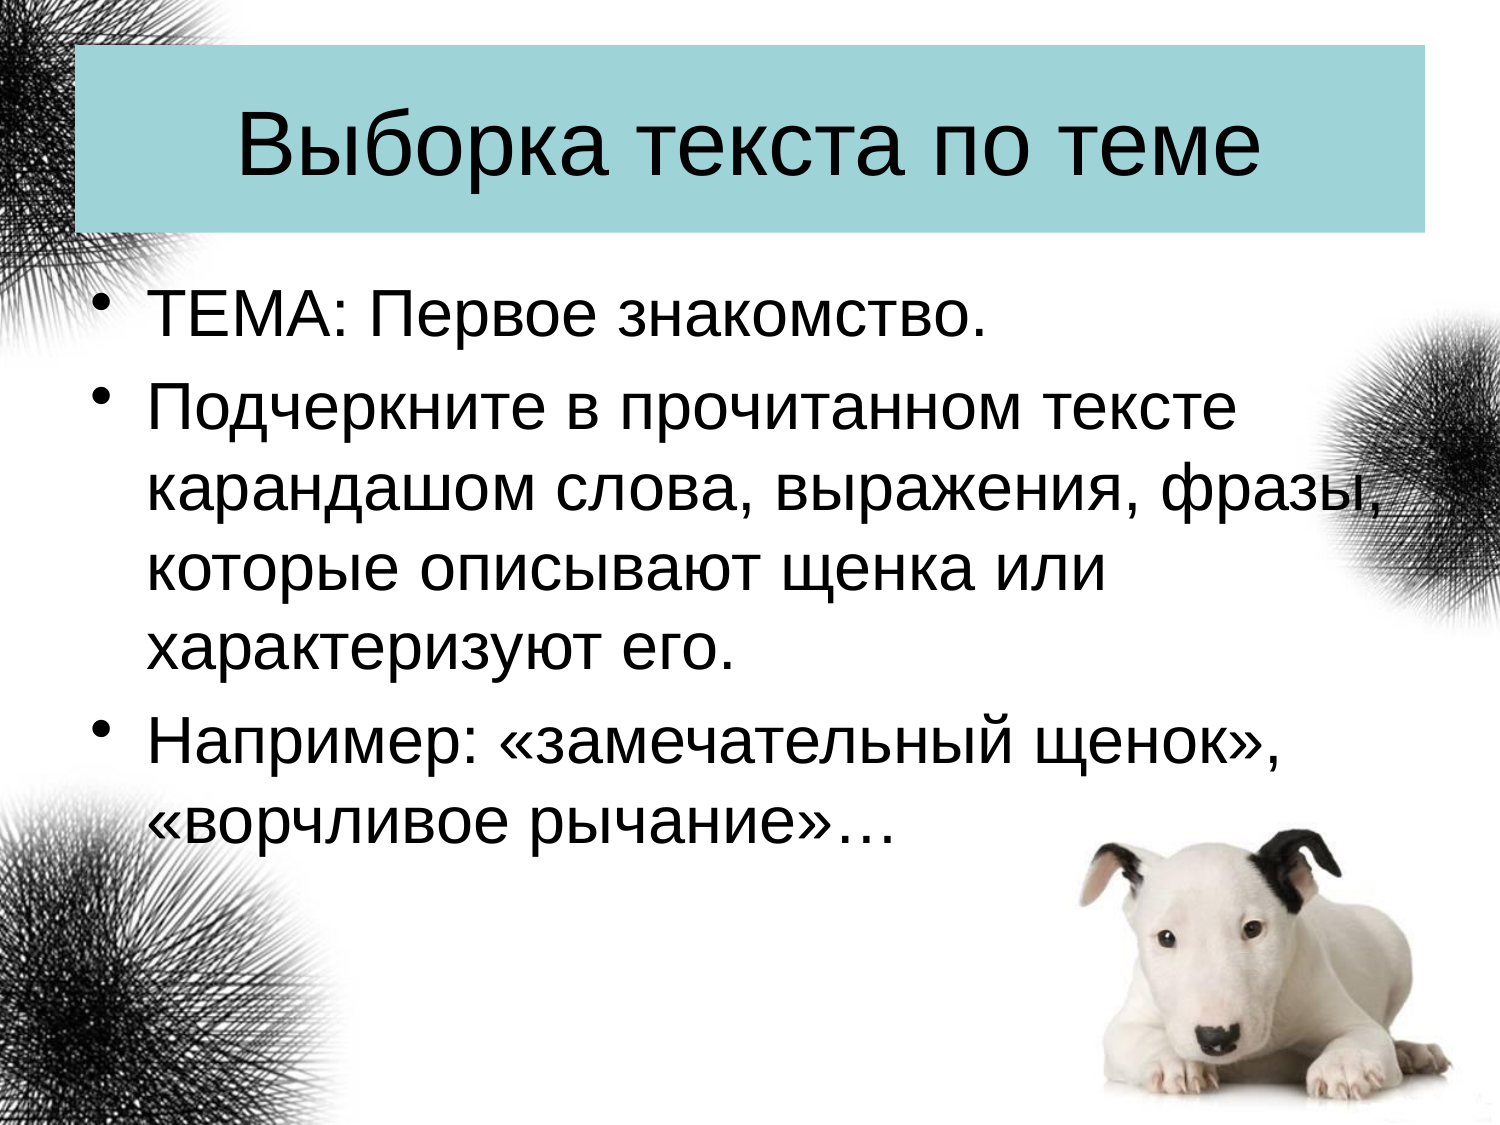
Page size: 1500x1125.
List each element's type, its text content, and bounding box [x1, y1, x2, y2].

title Выборка текста по теме [75, 45, 1425, 233]
picture [0, 0, 1500, 1125]
list ТЕМА: Первое знакомство. Подчеркните в прочитанном тексте карандашом слова, выражения, фразы, которые описывают щенка или характеризуют его. Например: «замечательный щенок», «ворчливое рычание»… [75, 262, 1425, 1005]
